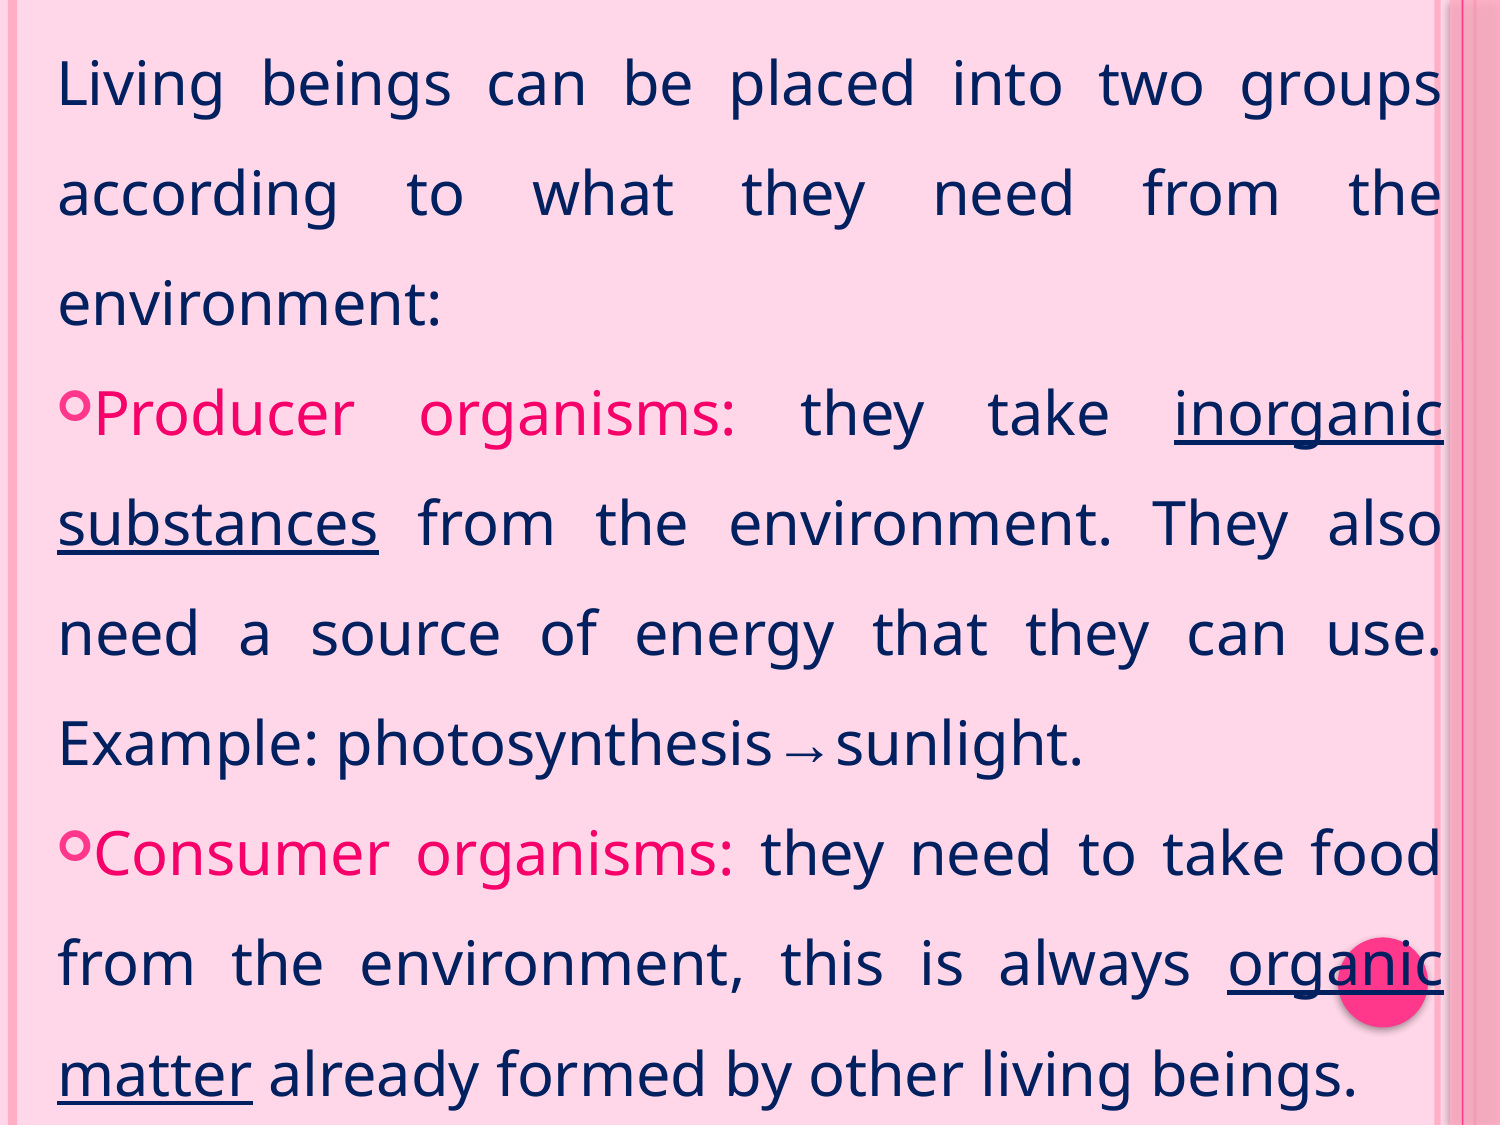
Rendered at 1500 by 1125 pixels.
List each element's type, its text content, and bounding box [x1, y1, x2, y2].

list Living beings can be placed into two groups according to what they need from the environment: Producer organisms: they take inorganic substances from the environment. They also need a source of energy that they can use. Example: photosynthesis→sunlight. Consumer organisms: they need to take food from the environment, this is always organic matter already formed by other living beings. [41, 0, 1459, 1125]
